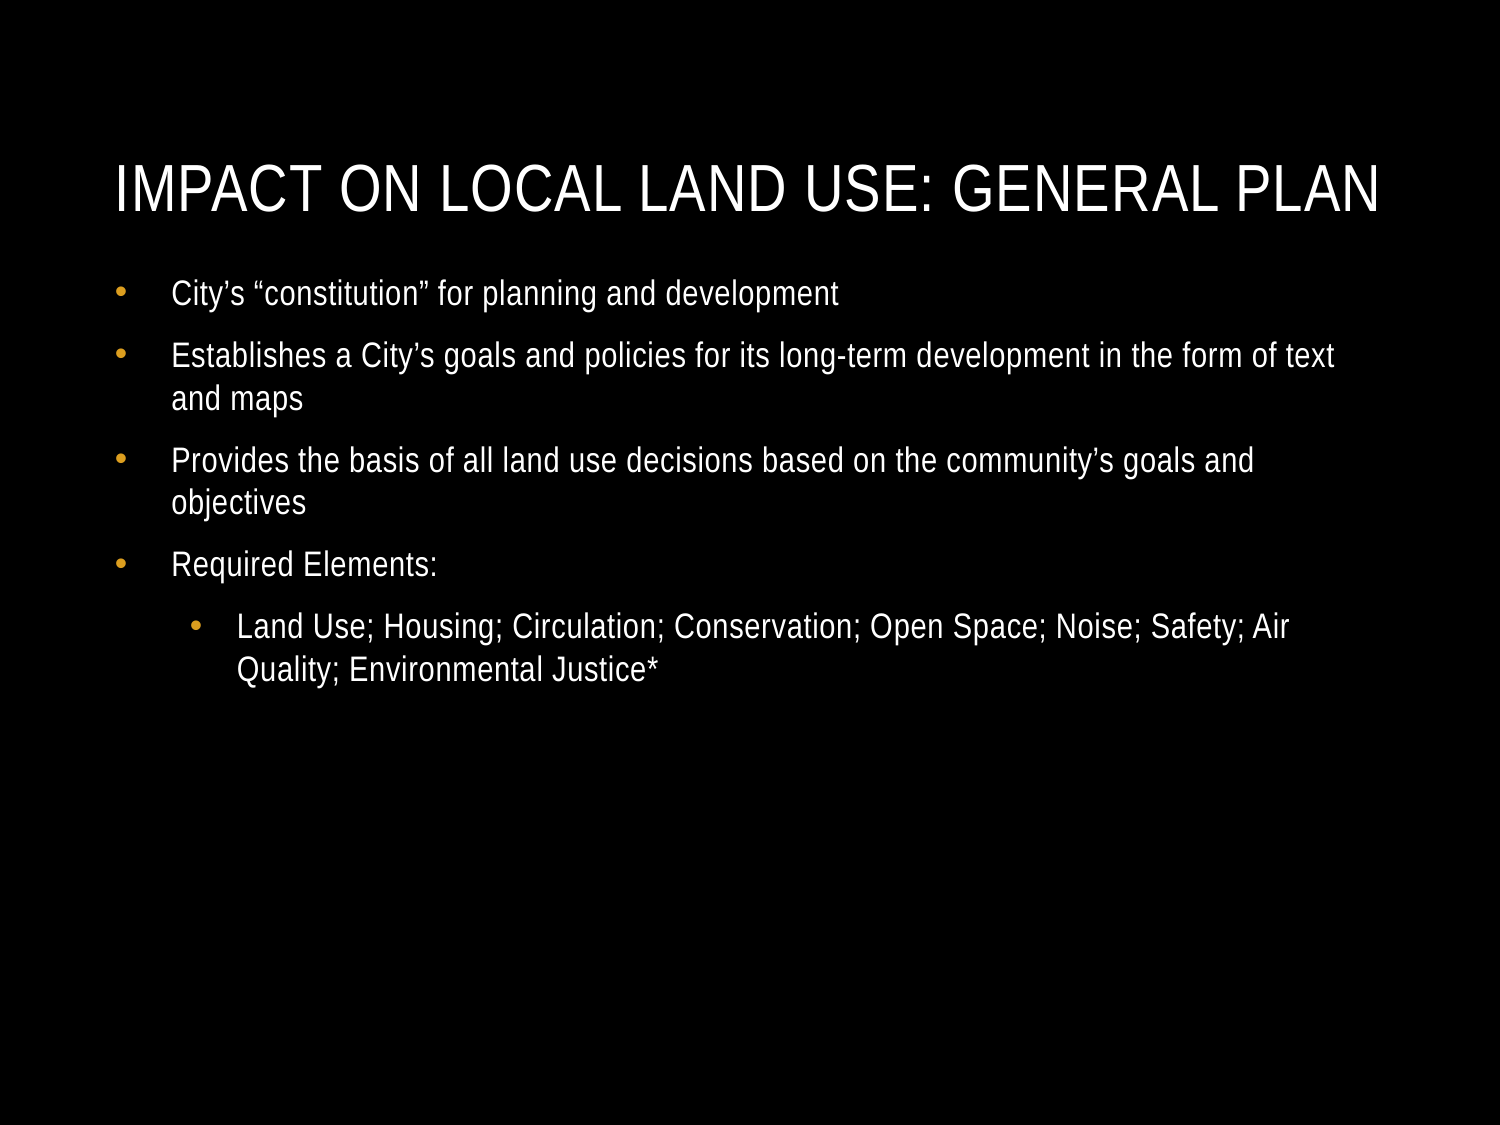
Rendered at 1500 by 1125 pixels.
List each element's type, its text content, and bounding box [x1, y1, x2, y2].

title IMPACT ON LOCAL LAND USE: GENERAL PLAN [99, 45, 1400, 233]
list City’s “constitution” for planning and development Establishes a City’s goals and policies for its long-term development in the form of text and maps Provides the basis of all land use decisions based on the community’s goals and objectives Required Elements: Land Use; Housing; Circulation; Conservation; Open Space; Noise; Safety; Air Quality; Environmental Justice* [99, 262, 1400, 938]
